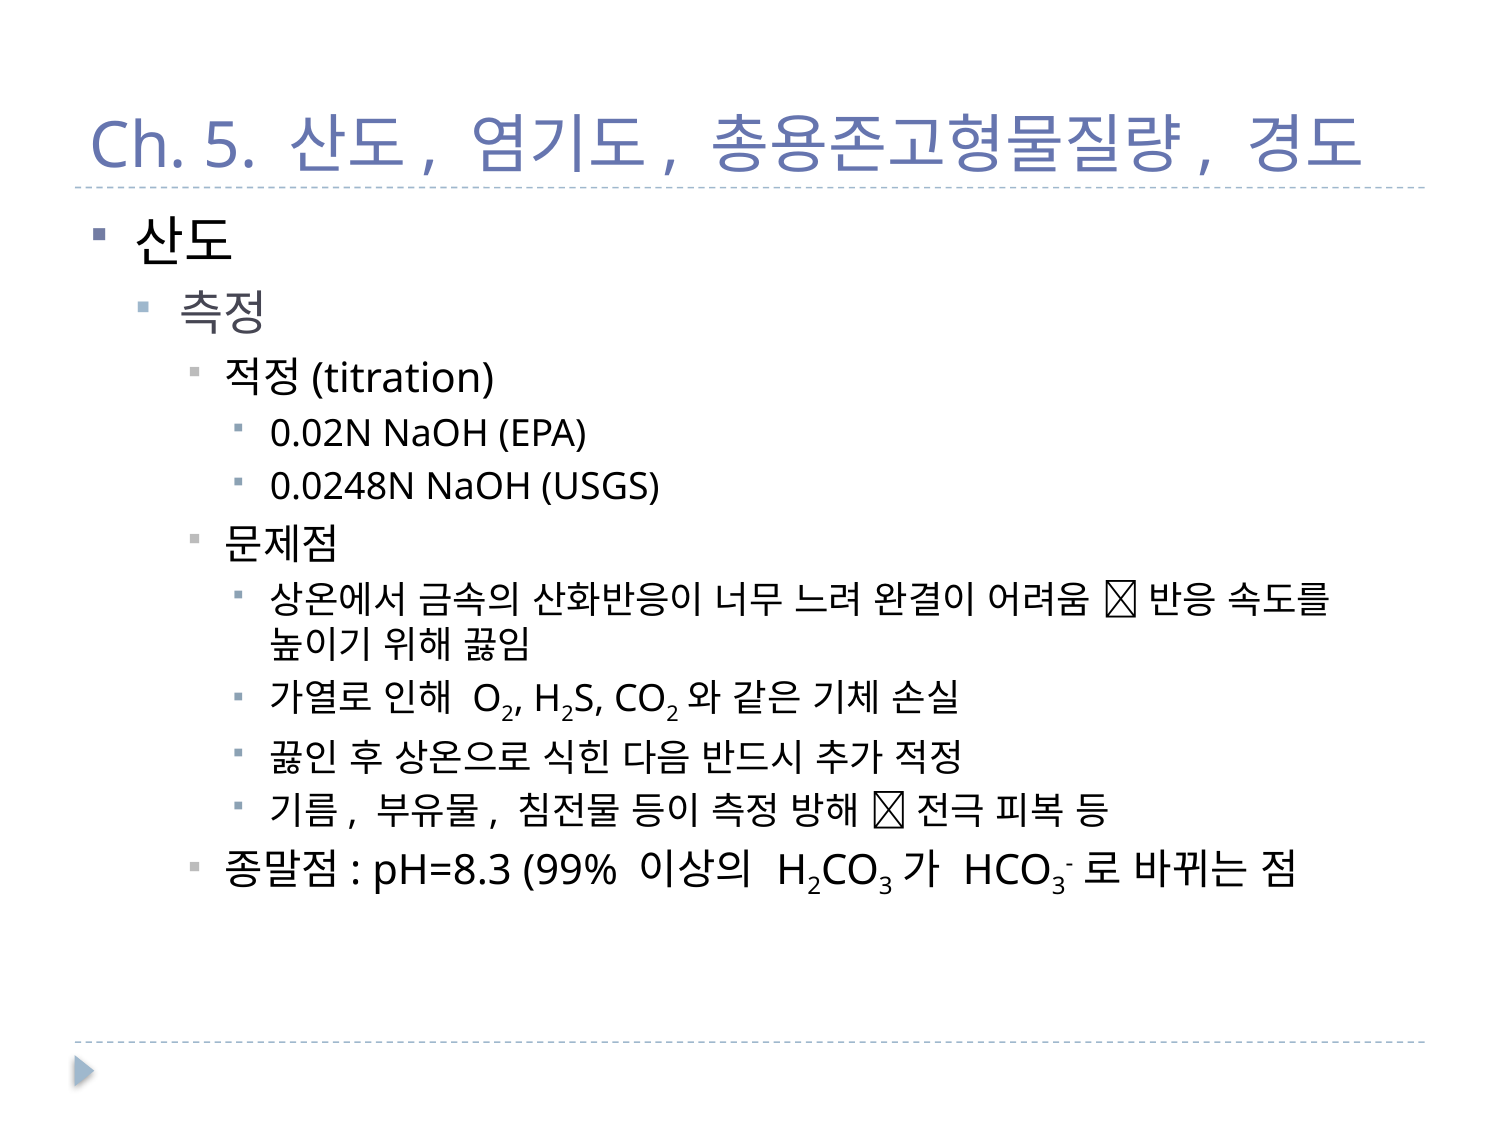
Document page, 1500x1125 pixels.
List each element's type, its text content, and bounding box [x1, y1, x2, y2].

title Ch. 5. 산도, 염기도, 총용존고형물질량, 경도 [75, 24, 1425, 188]
list 산도 측정 적정(titration) 0.02N NaOH (EPA) 0.0248N NaOH (USGS) 문제점 상온에서 금속의 산화반응이 너무 느려 완결이 어려움  반응 속도를 높이기 위해 끓임 가열로 인해 O2, H2S, CO2와 같은 기체 손실 끓인 후 상온으로 식힌 다음 반드시 추가 적정 기름, 부유물, 침전물 등이 측정 방해  전극 피복 등 종말점: pH=8.3 (99% 이상의 H2CO3가 HCO3-로 바뀌는 점 [75, 200, 1425, 1010]
